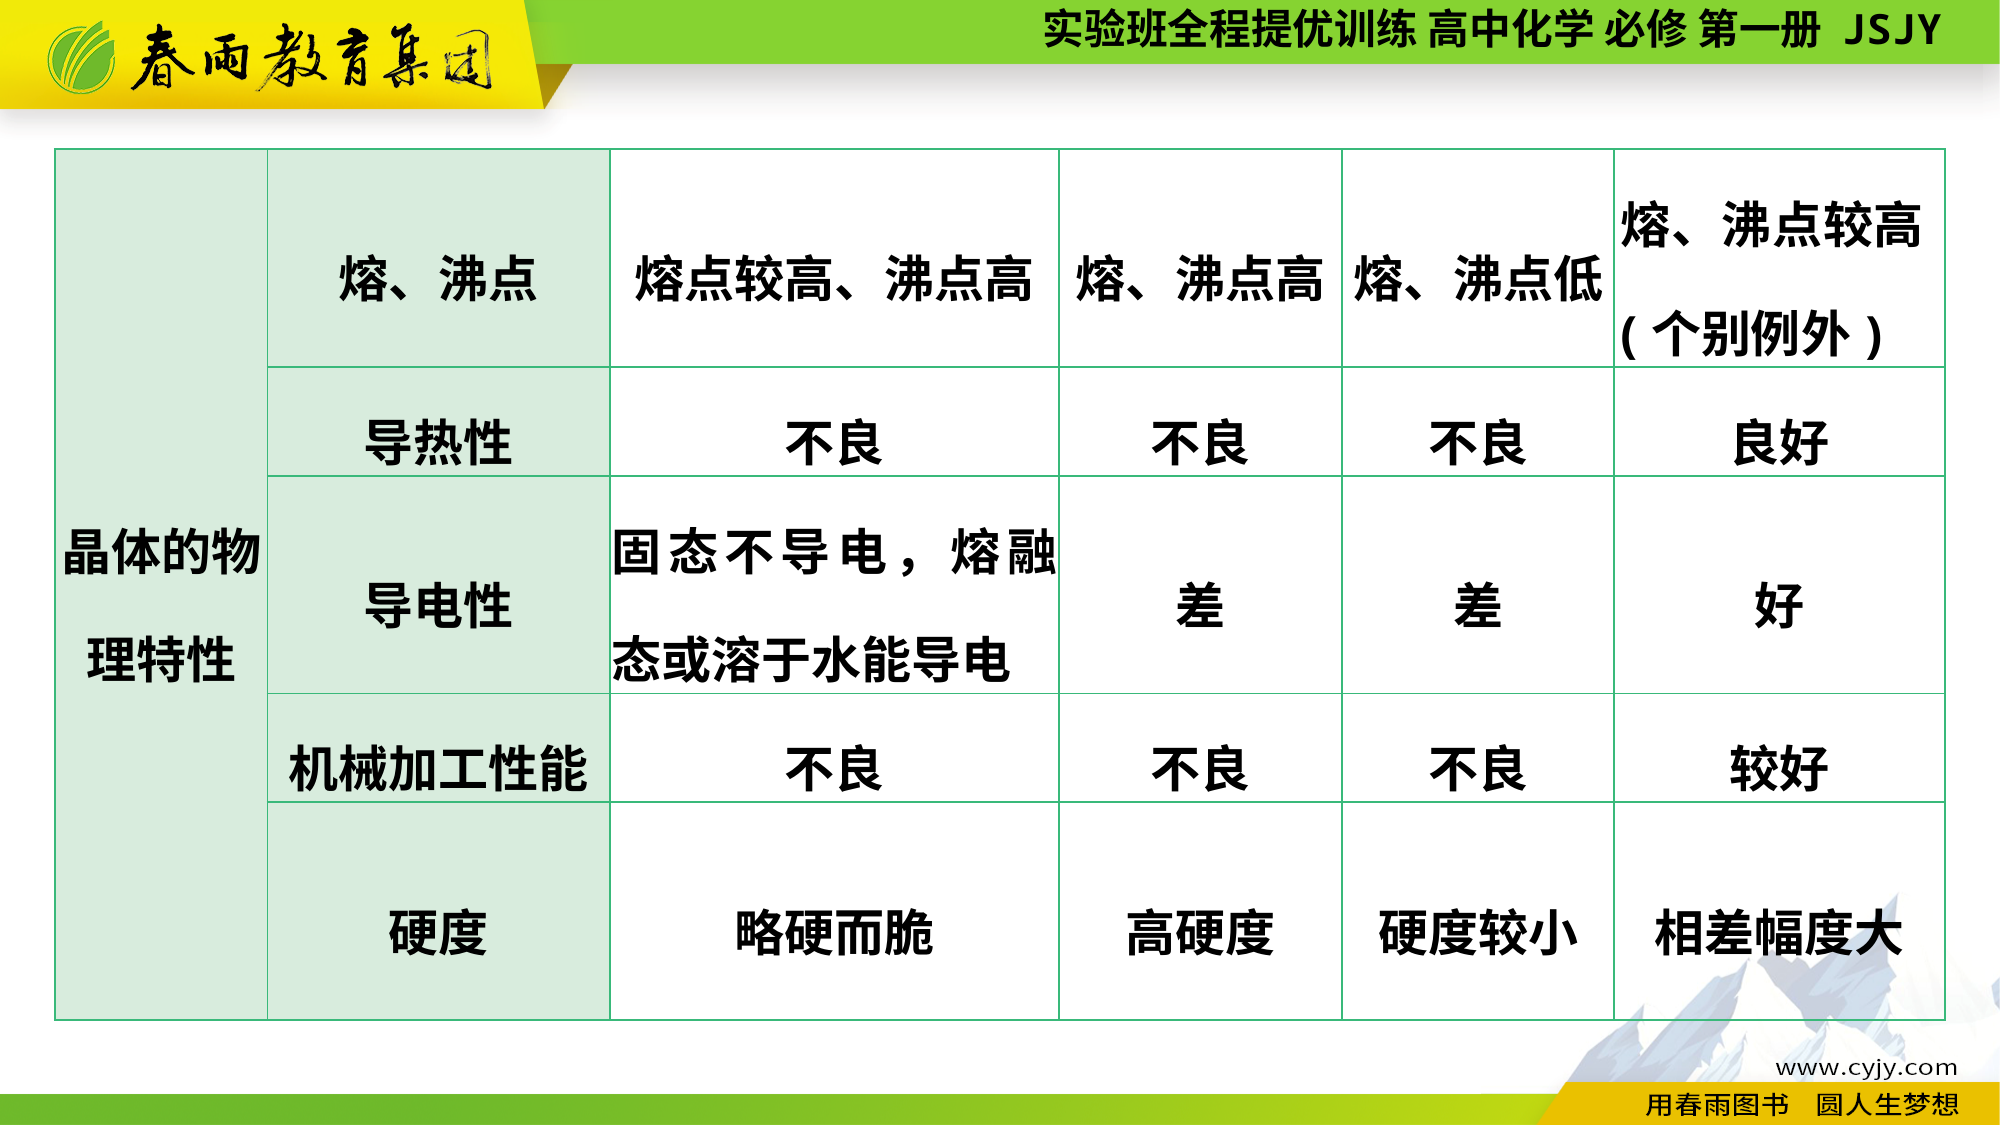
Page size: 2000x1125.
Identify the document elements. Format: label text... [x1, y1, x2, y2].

table_header 熔、沸点 [268, 150, 609, 366]
picture [0, 0, 2000, 1125]
table_cell 导热性 [268, 368, 609, 475]
table_cell 导电性 [268, 477, 609, 693]
table_cell 不良 [1060, 694, 1341, 801]
table_cell 不良 [611, 694, 1058, 801]
table_header 熔、沸点较高(个别例外) [1615, 150, 1944, 366]
table_cell 差 [1343, 477, 1613, 693]
table_header 熔、沸点高 [1060, 150, 1341, 366]
table_cell 略硬而脆 [611, 803, 1058, 1019]
table_cell 机械加工性能 [268, 694, 609, 801]
table_cell 硬度 [268, 803, 609, 1019]
table_cell 固态不导电，熔融态或溶于水能导电 [611, 477, 1058, 693]
table_cell 不良 [611, 368, 1058, 475]
table_cell 不良 [1343, 368, 1613, 475]
table_cell 高硬度 [1060, 803, 1341, 1019]
table_header 熔点较高、沸点高 [611, 150, 1058, 366]
table_cell 良好 [1615, 368, 1944, 475]
table_cell 相差幅度大 [1615, 803, 1944, 1019]
table_cell 较好 [1615, 694, 1944, 801]
table_header 熔、沸点低 [1343, 150, 1613, 366]
table_cell 好 [1615, 477, 1944, 693]
table_cell 不良 [1060, 368, 1341, 475]
table_cell 硬度较小 [1343, 803, 1613, 1019]
table_header 晶体的物理特性 [56, 150, 267, 1019]
table_cell 不良 [1343, 694, 1613, 801]
table_cell 差 [1060, 477, 1341, 693]
